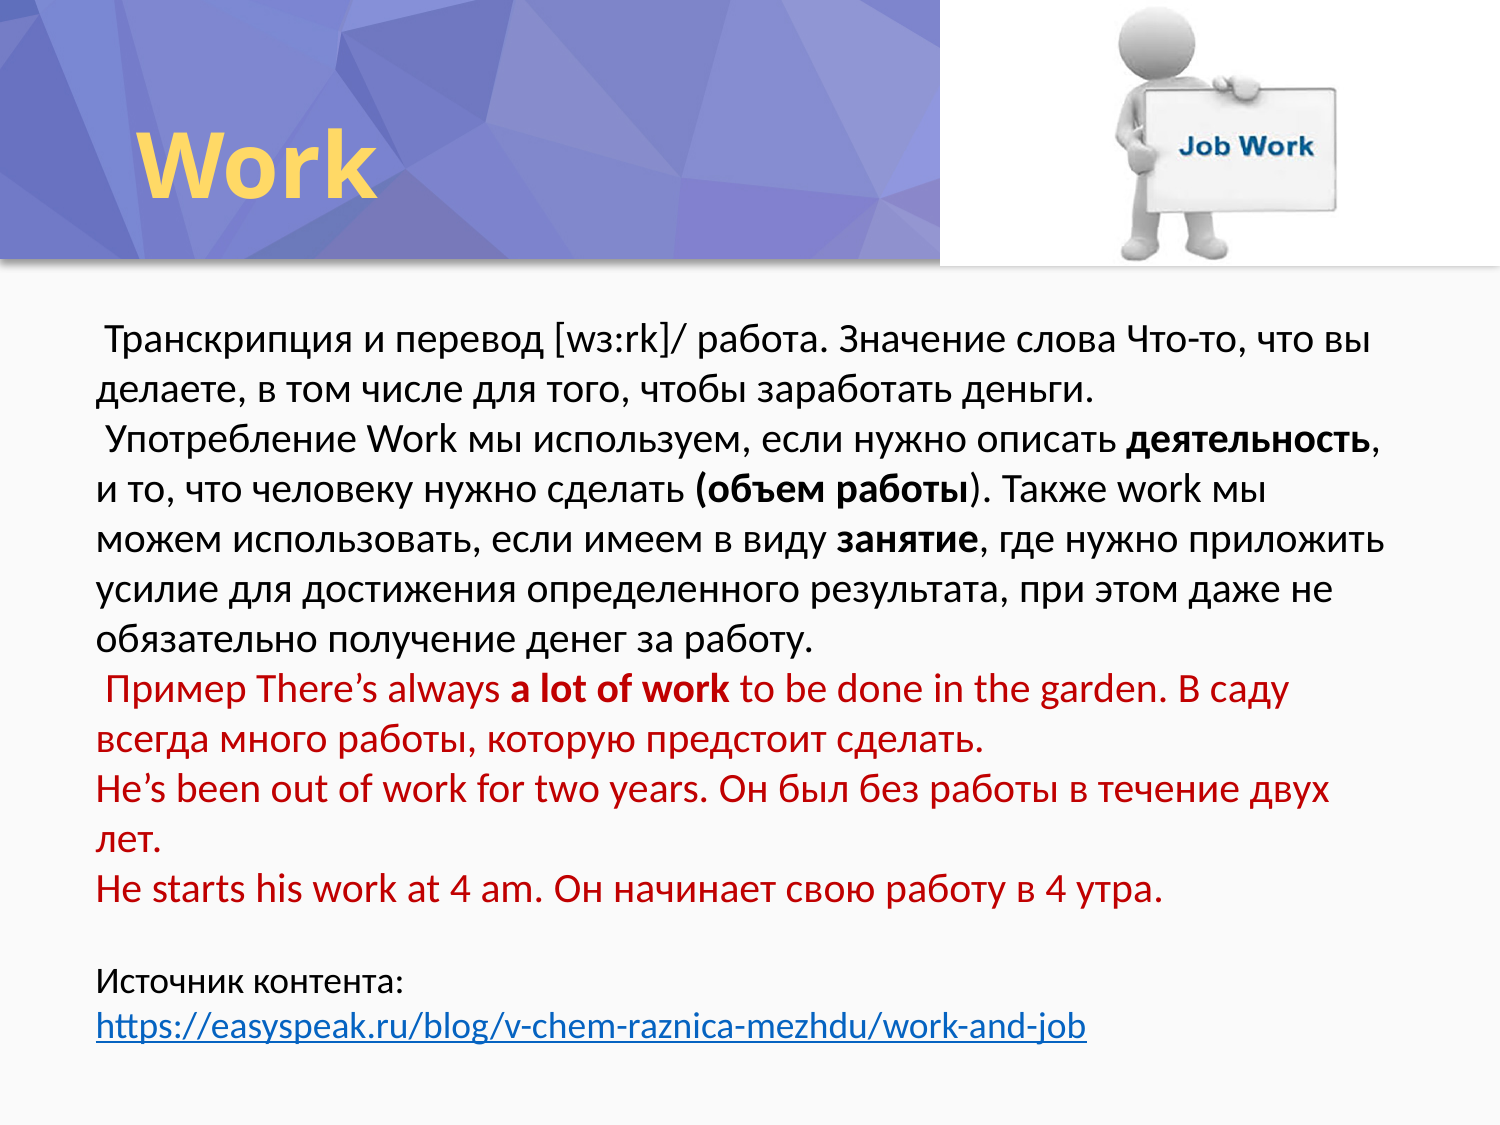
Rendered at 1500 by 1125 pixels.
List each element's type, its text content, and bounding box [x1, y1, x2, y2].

picture [0, 0, 1500, 266]
title Work [103, 59, 940, 257]
text_box Транскрипция и перевод [wɜ:rk]/ работа. Значение слова Что-то, что вы делаете, в том числе для того, чтобы заработать деньги. Употребление Work мы используем, если нужно описать деятельность, и то, что человеку нужно сделать (объем работы). Также work мы можем использовать, если имеем в виду занятие, где нужно приложить усилие для достижения определенного результата, при этом даже не обязательно получение денег за работу. Пример There’s always a lot of work to be done in the garden. В саду всегда много работы, которую предстоит сделать. He’s been out of work for two years. Он был без работы в течение двух лет. He starts his work at 4 am. Он начинает свою работу в 4 утра. Источник контента: https://easyspeak.ru/blog/v-chem-raznica-mezhdu/work-and-job [80, 257, 1401, 1053]
